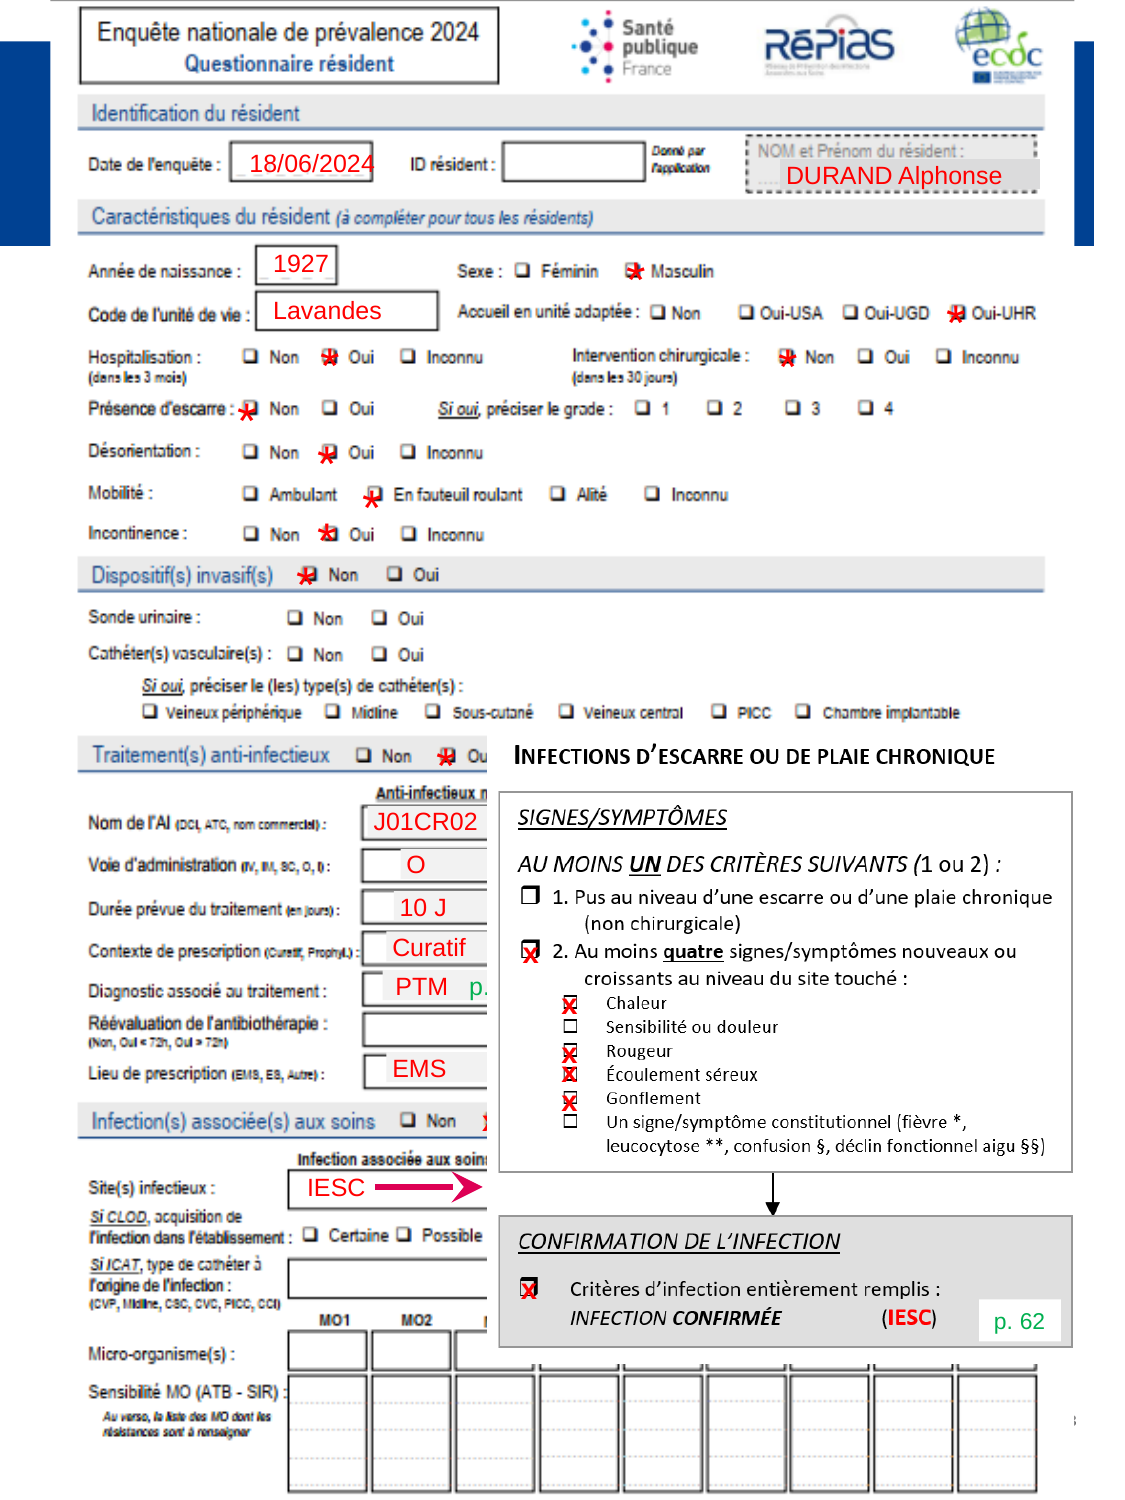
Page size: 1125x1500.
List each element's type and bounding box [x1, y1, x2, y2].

text_box [487, 733, 1088, 1365]
picture [50, 0, 1075, 1500]
